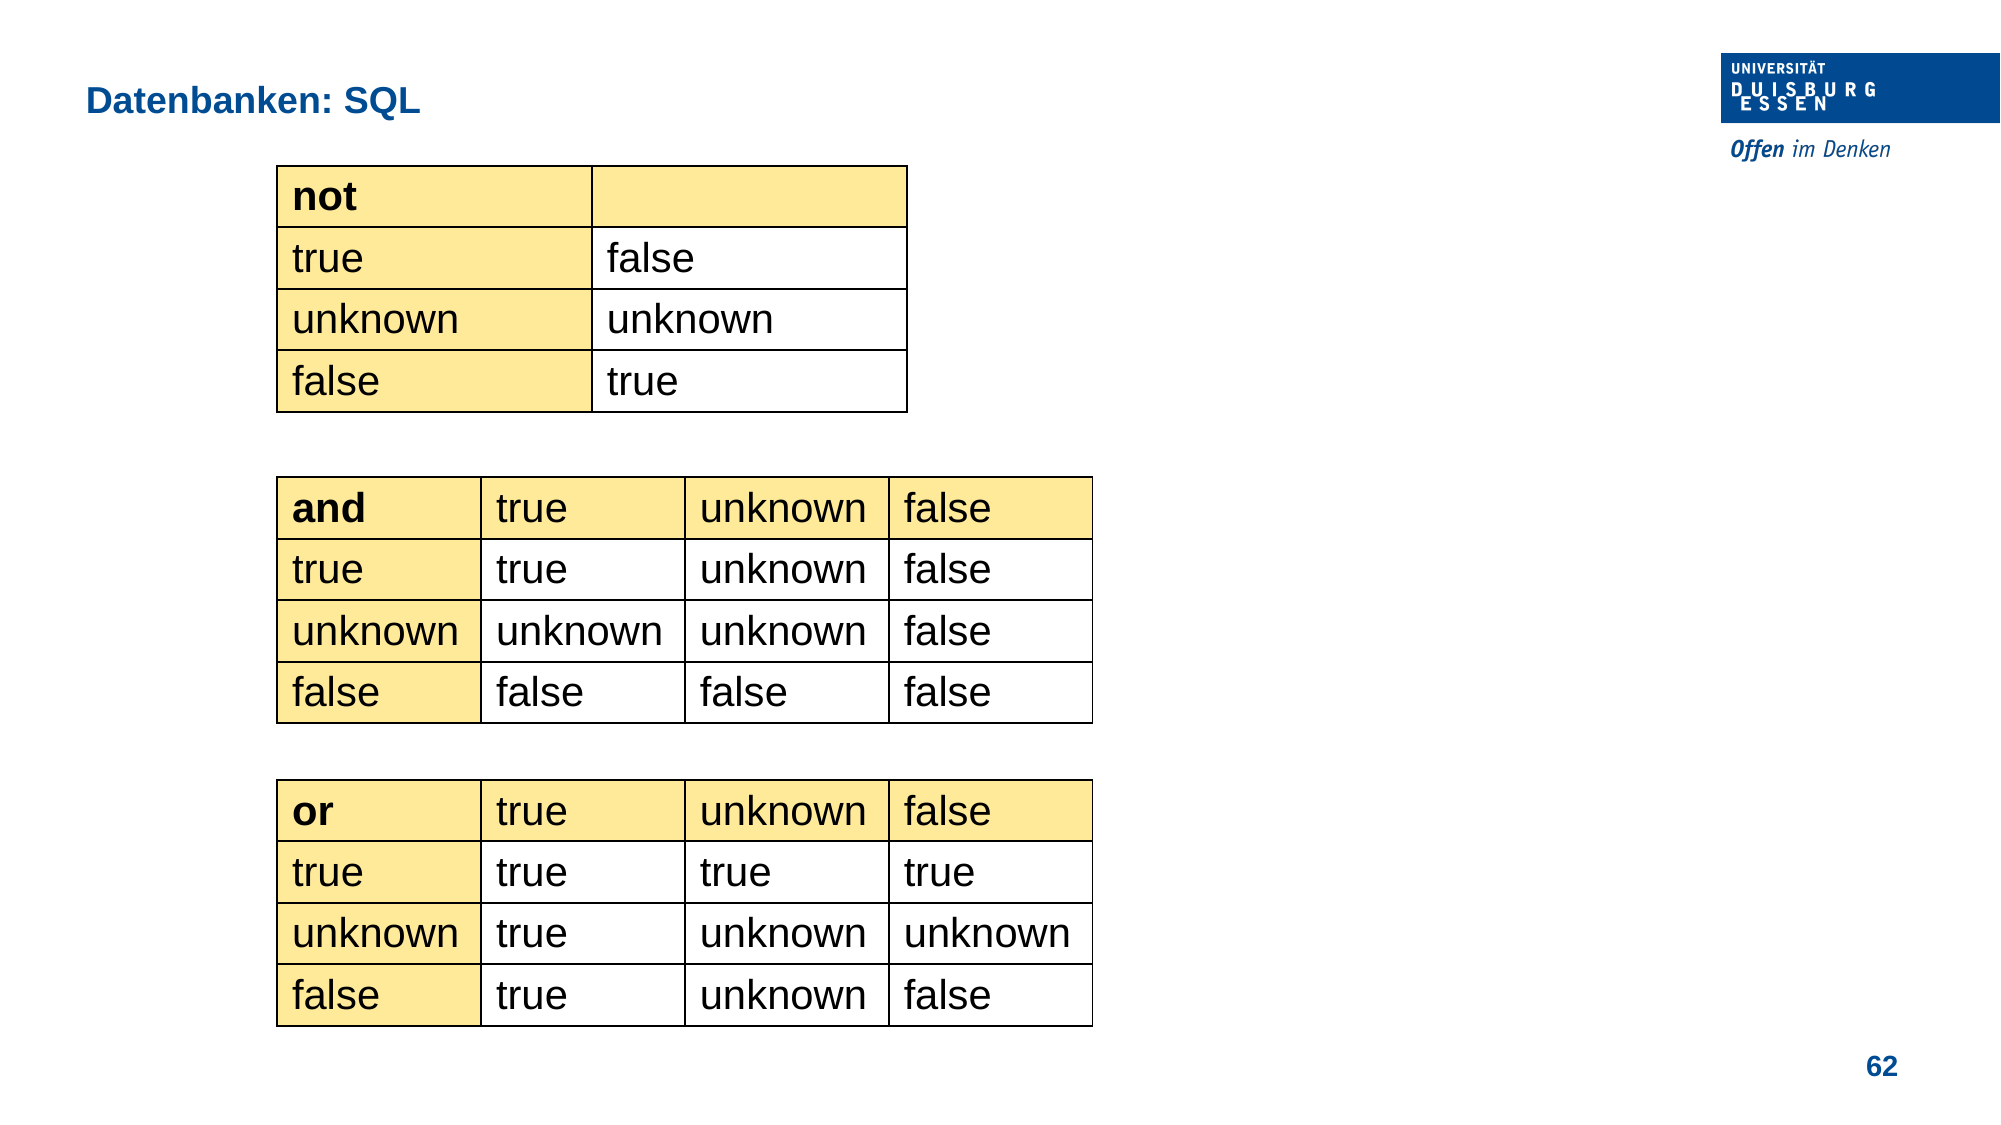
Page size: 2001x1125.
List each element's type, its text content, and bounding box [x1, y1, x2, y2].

table_cell true [278, 228, 591, 288]
table_header unknown [686, 781, 888, 840]
table_header false [890, 478, 1092, 538]
table_cell false [890, 540, 1092, 599]
table_header false [890, 781, 1092, 840]
table_cell unknown [686, 540, 888, 599]
table_cell false [482, 663, 684, 722]
table_cell unknown [278, 601, 480, 661]
table_cell unknown [482, 601, 684, 661]
table_cell unknown [278, 904, 480, 963]
table_header not [278, 167, 591, 226]
table_cell false [593, 228, 906, 288]
table_cell unknown [278, 290, 591, 349]
table_cell unknown [686, 601, 888, 661]
table_cell unknown [686, 904, 888, 963]
table_cell true [278, 540, 480, 599]
table_header and [278, 478, 480, 538]
table_header true [482, 781, 684, 840]
slide_number 62 [1677, 1039, 1914, 1081]
table_header [593, 167, 906, 226]
table_cell true [890, 842, 1092, 902]
table_header or [278, 781, 480, 840]
table_header true [482, 478, 684, 538]
table_cell false [890, 663, 1092, 722]
table_cell unknown [593, 290, 906, 349]
list Datenbanken: SQL [85, 81, 1696, 122]
table_cell false [278, 663, 480, 722]
table_cell false [278, 965, 480, 1025]
table_cell false [890, 601, 1092, 661]
table_cell true [593, 351, 906, 411]
table_cell true [482, 540, 684, 599]
table_cell false [278, 351, 591, 411]
table_cell unknown [686, 965, 888, 1025]
table_cell true [482, 965, 684, 1025]
table_header unknown [686, 478, 888, 538]
table_cell false [686, 663, 888, 722]
table_cell false [890, 965, 1092, 1025]
picture [1721, 53, 2000, 162]
table_cell true [278, 842, 480, 902]
table_cell true [482, 904, 684, 963]
table_cell unknown [890, 904, 1092, 963]
table_cell true [482, 842, 684, 902]
table_cell true [686, 842, 888, 902]
